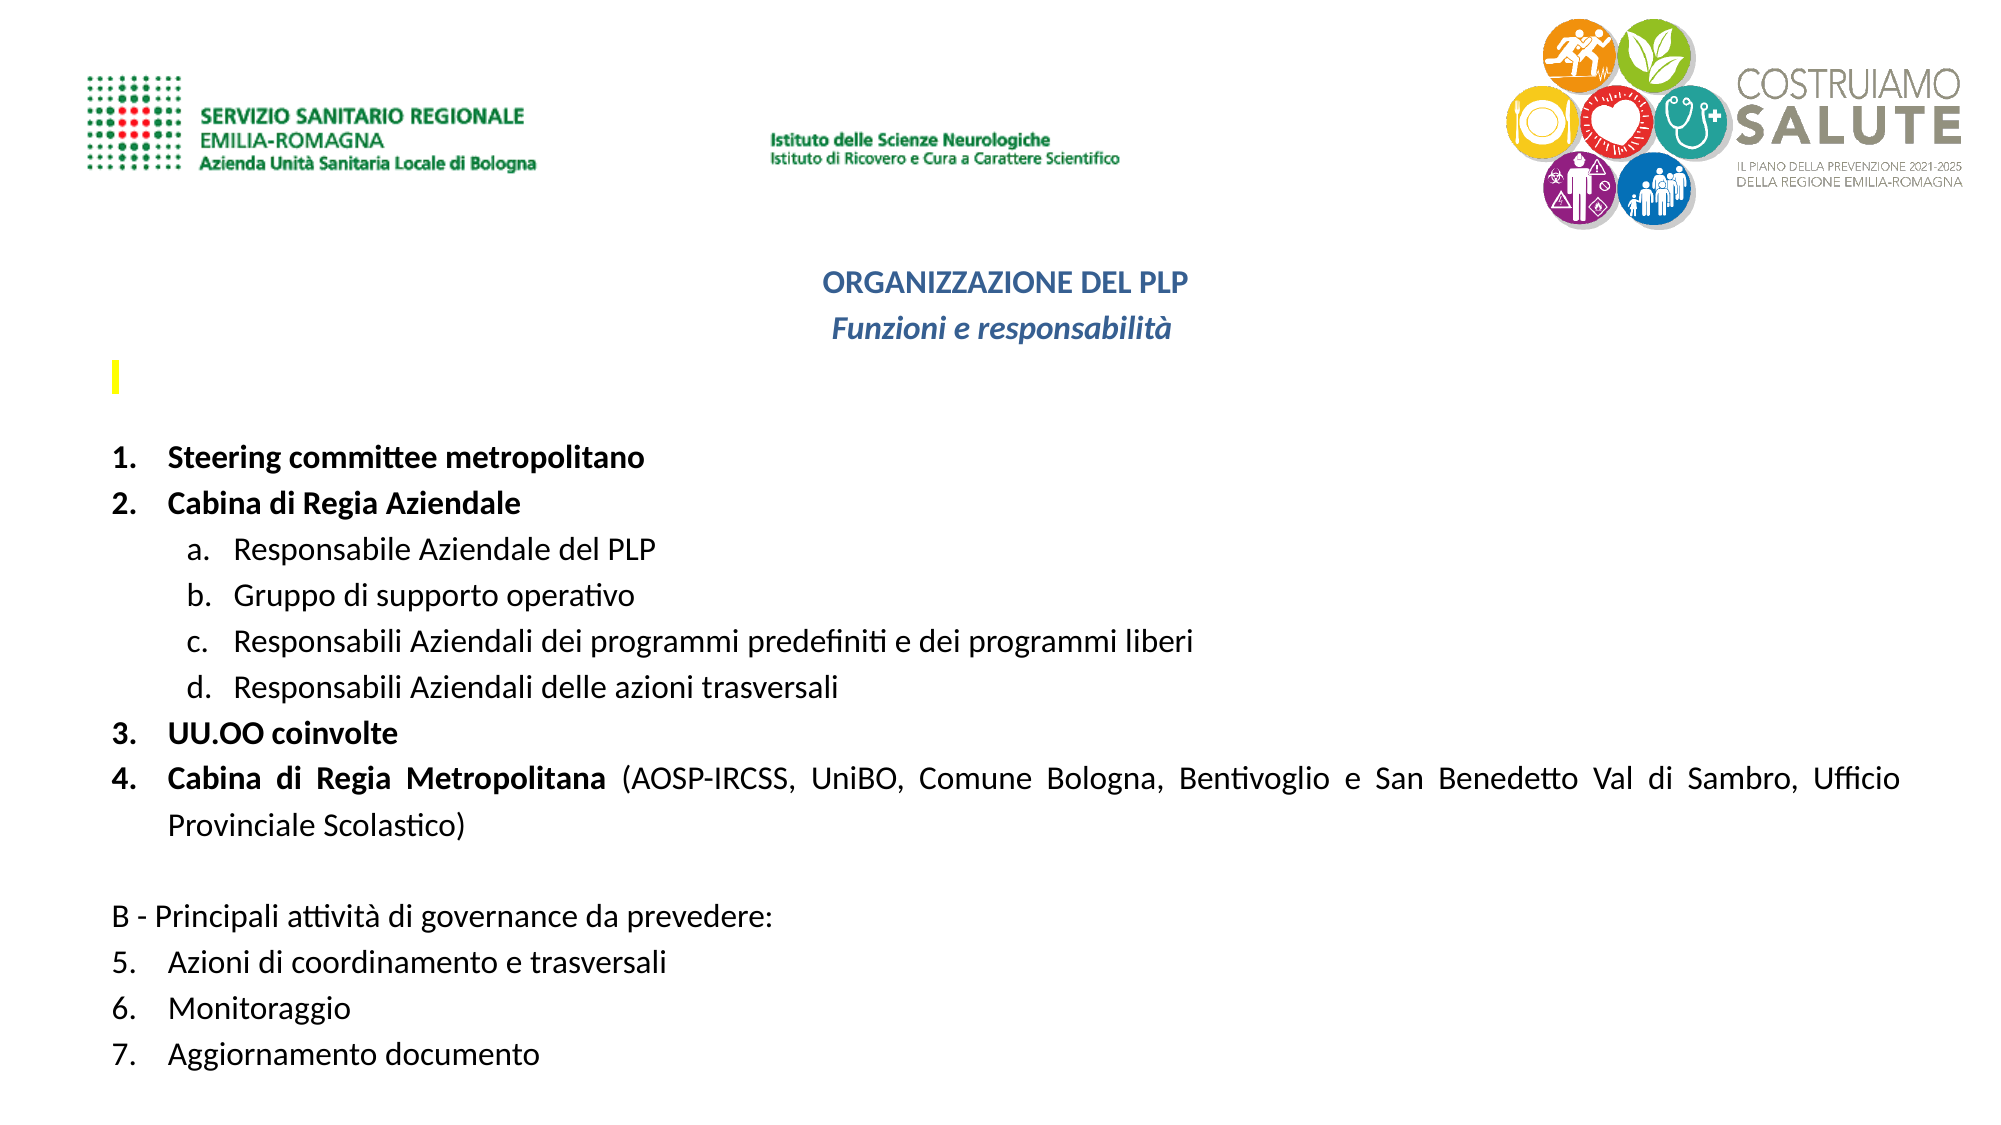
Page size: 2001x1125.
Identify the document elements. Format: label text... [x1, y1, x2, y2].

text_box ORGANIZZAZIONE DEL PLP Funzioni e responsabilità Steering committee metropolitano Cabina di Regia Aziendale Responsabile Aziendale del PLP Gruppo di supporto operativo Responsabili Aziendali dei programmi predefiniti e dei programmi liberi Responsabili Aziendali delle azioni trasversali UU.OO coinvolte Cabina di Regia Metropolitana (AOSP-IRCSS, UniBO, Comune Bologna, Bentivoglio e San Benedetto Val di Sambro, Ufficio Provinciale Scolastico) B - Principali attività di governance da prevedere: Azioni di coordinamento e trasversali Monitoraggio Aggiornamento documento [96, 247, 1916, 1080]
picture [85, 72, 1124, 175]
picture [1498, 0, 1975, 248]
